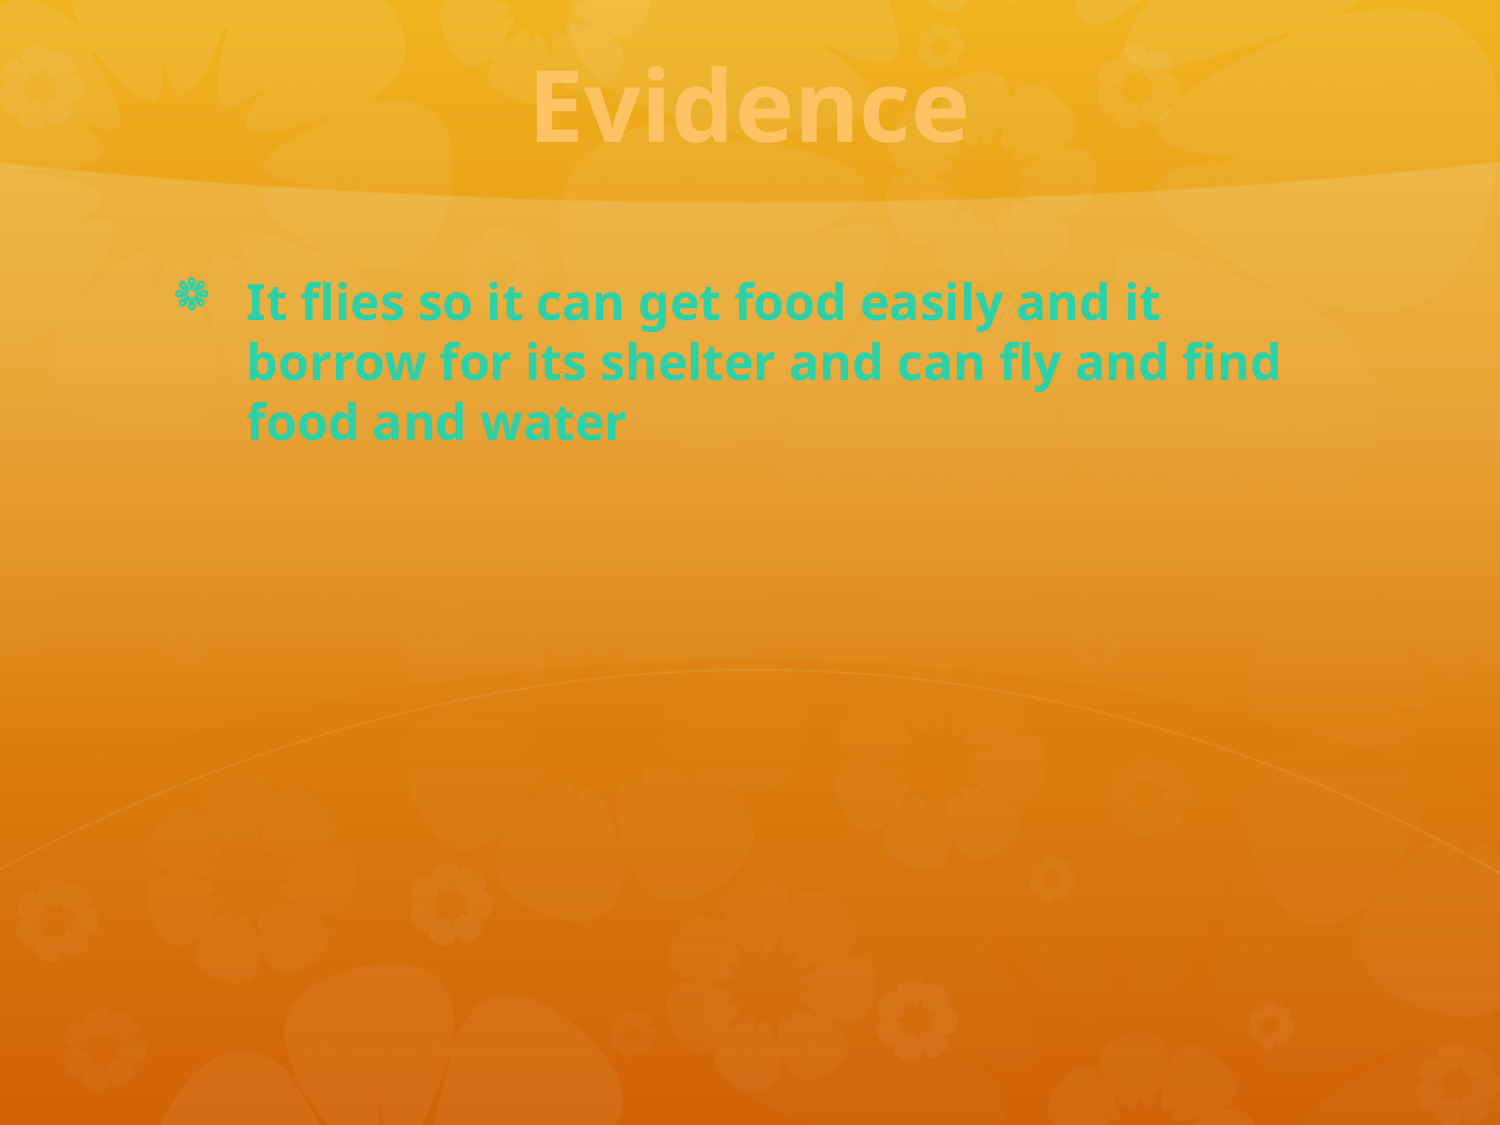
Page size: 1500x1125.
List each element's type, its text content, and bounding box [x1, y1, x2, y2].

picture [0, 0, 1500, 1125]
title Evidence [127, 14, 1372, 203]
list It flies so it can get food easily and it borrow for its shelter and can fly and find food and water [156, 262, 1344, 967]
